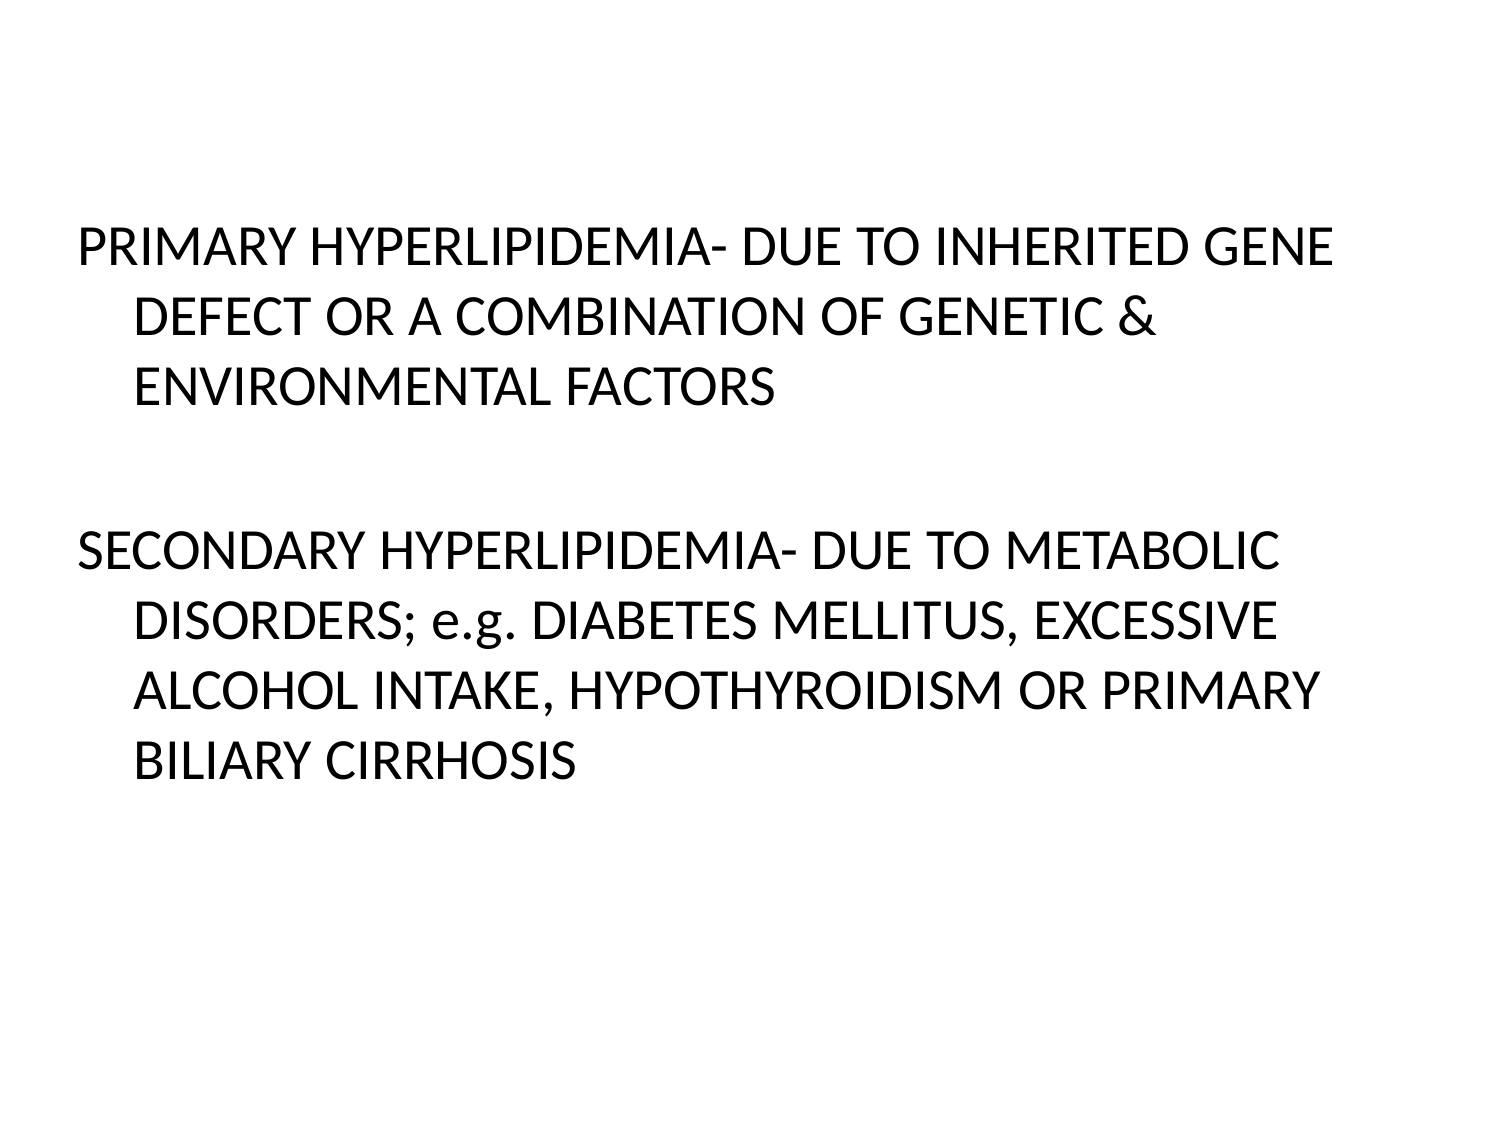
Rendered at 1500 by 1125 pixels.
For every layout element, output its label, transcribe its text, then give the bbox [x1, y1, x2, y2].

list PRIMARY HYPERLIPIDEMIA- DUE TO INHERITED GENE DEFECT OR A COMBINATION OF GENETIC & ENVIRONMENTAL FACTORS SECONDARY HYPERLIPIDEMIA- DUE TO METABOLIC DISORDERS; e.g. DIABETES MELLITUS, EXCESSIVE ALCOHOL INTAKE, HYPOTHYROIDISM OR PRIMARY BILIARY CIRRHOSIS [62, 200, 1413, 863]
